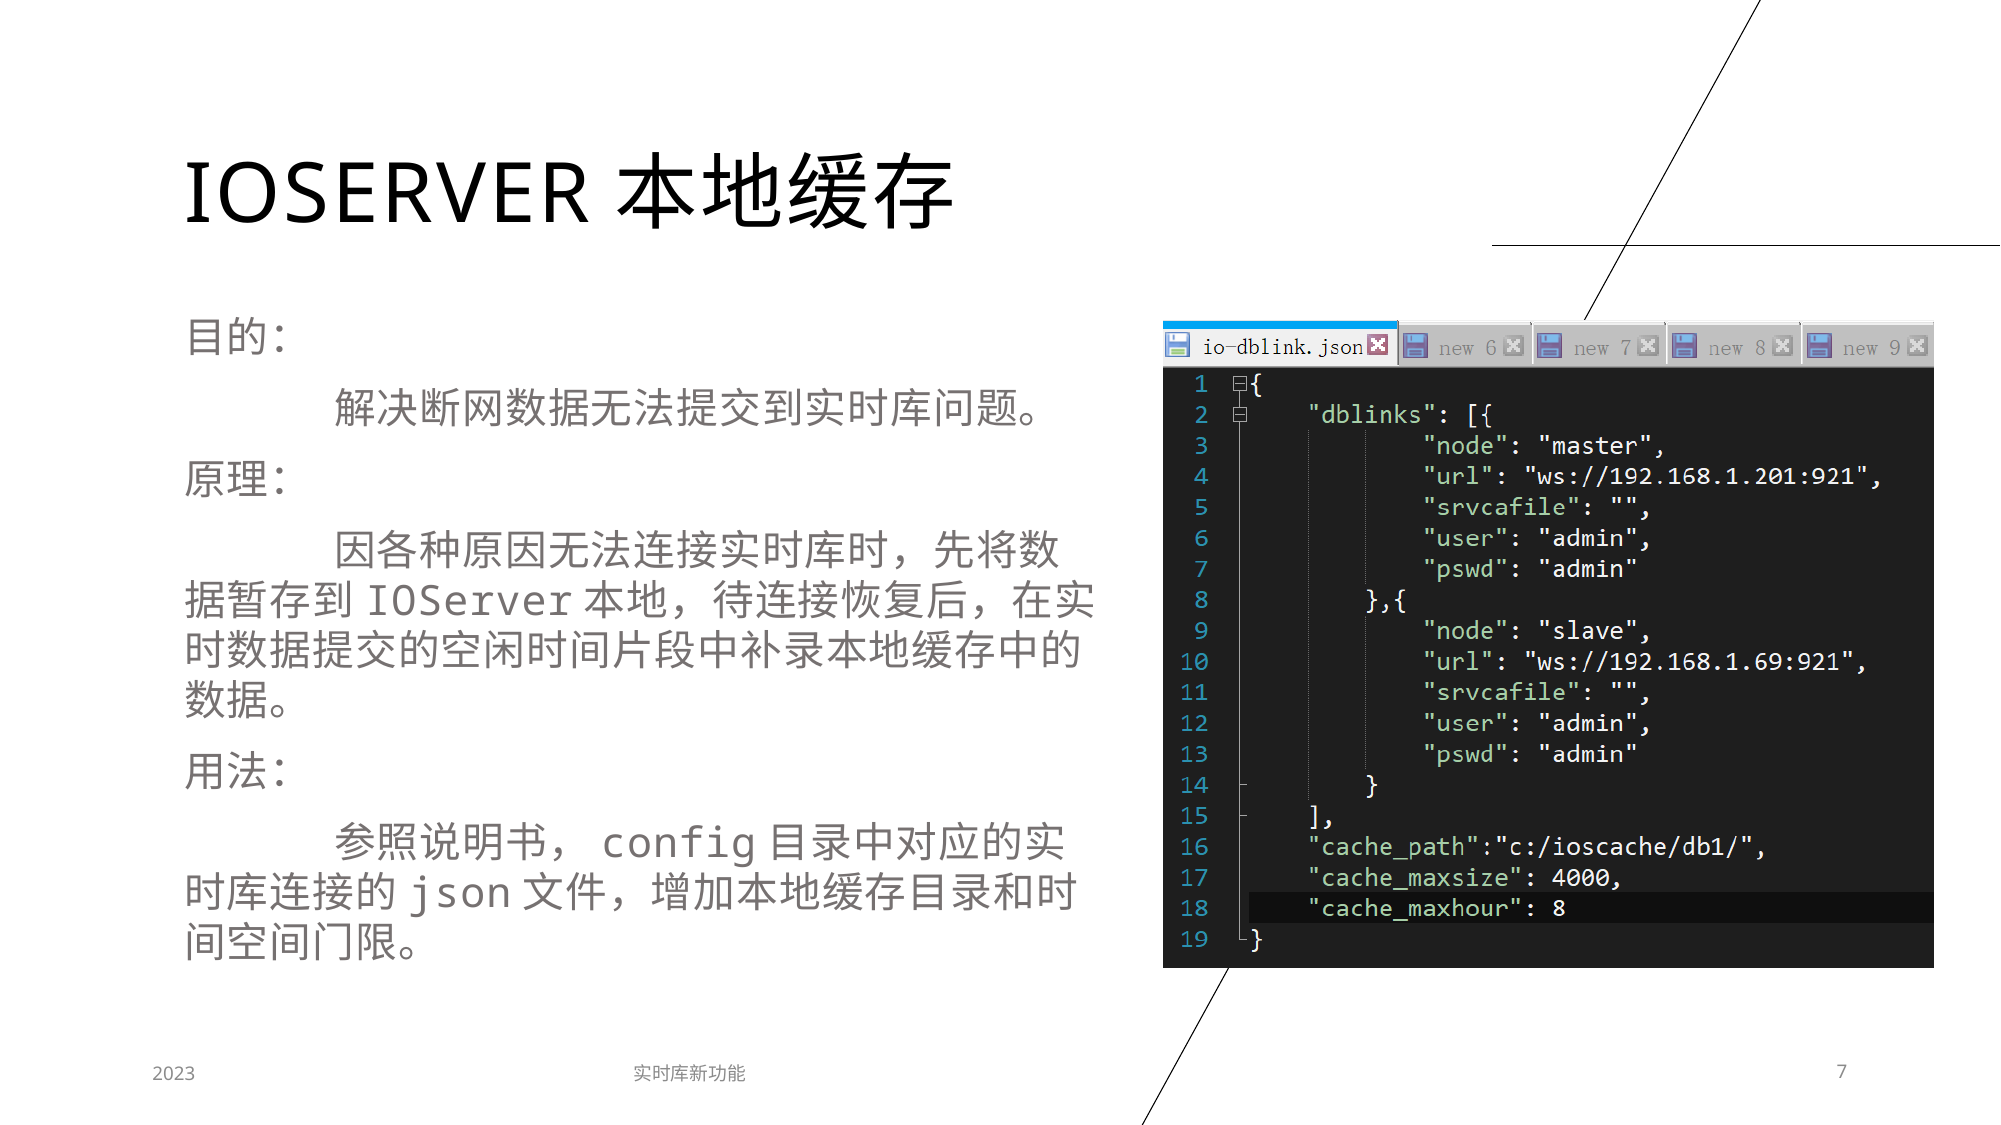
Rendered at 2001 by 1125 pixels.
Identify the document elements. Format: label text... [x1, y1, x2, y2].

footer 实时库新功能 [404, 1042, 975, 1103]
title IOServer本地缓存 [169, 49, 1008, 248]
list 目的： 解决断网数据无法提交到实时库问题。 原理： 因各种原因无法连接实时库时，先将数据暂存到IOServer本地，待连接恢复后，在实时数据提交的空闲时间片段中补录本地缓存中的数据。 用法： 参照说明书，config目录中对应的实时库连接的json文件，增加本地缓存目录和时间空间门限。 [169, 303, 1117, 1005]
slide_number 2023 [137, 1042, 338, 1103]
slide_number 7 [1412, 1042, 1863, 1103]
picture [1163, 320, 1934, 968]
